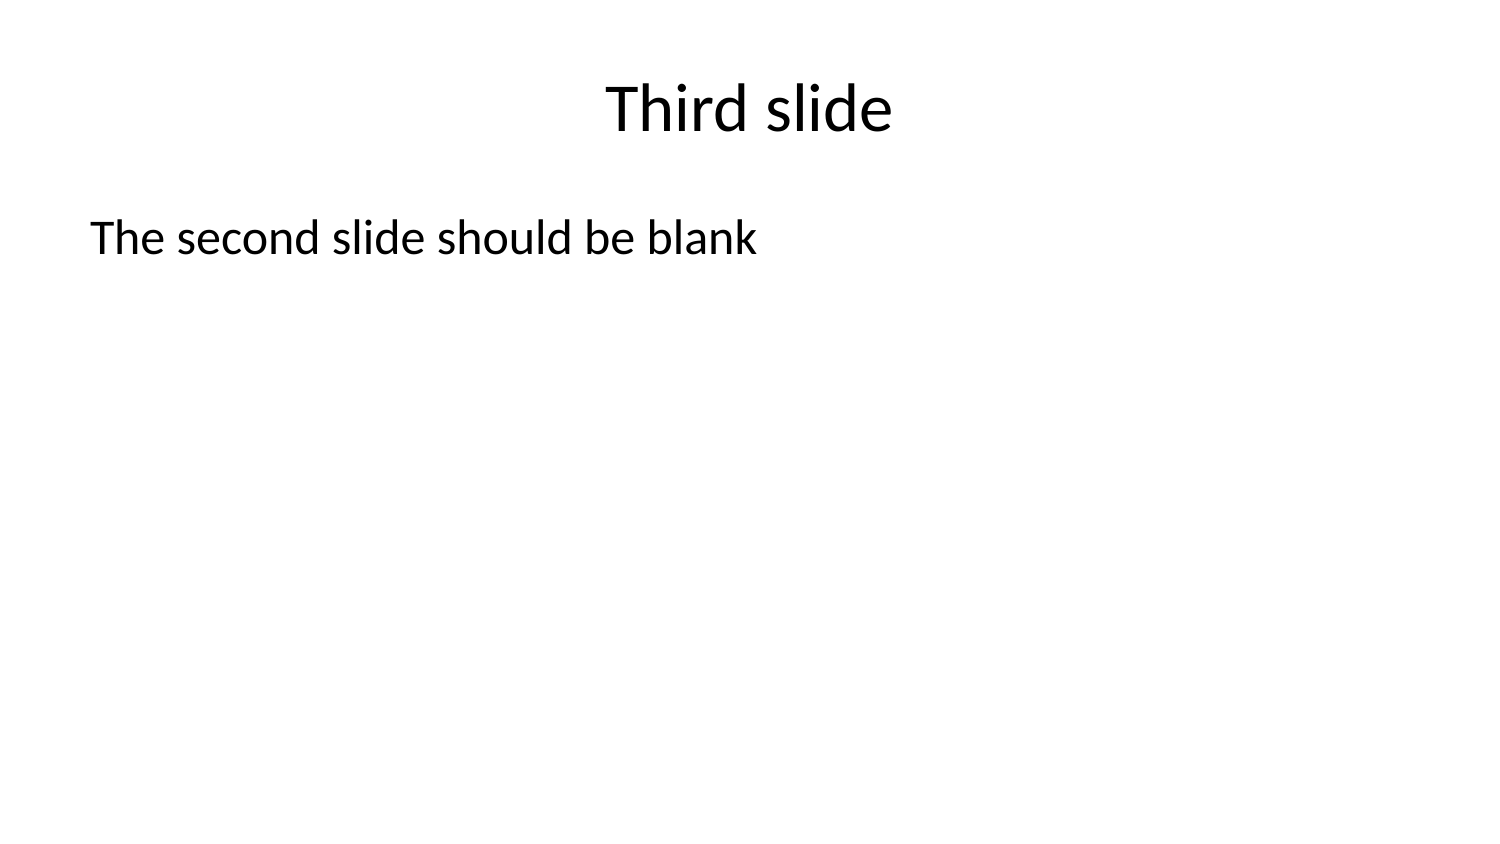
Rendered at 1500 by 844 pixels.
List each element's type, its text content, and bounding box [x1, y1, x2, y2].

list The second slide should be blank [75, 196, 1425, 754]
title Third slide [75, 33, 1425, 175]
